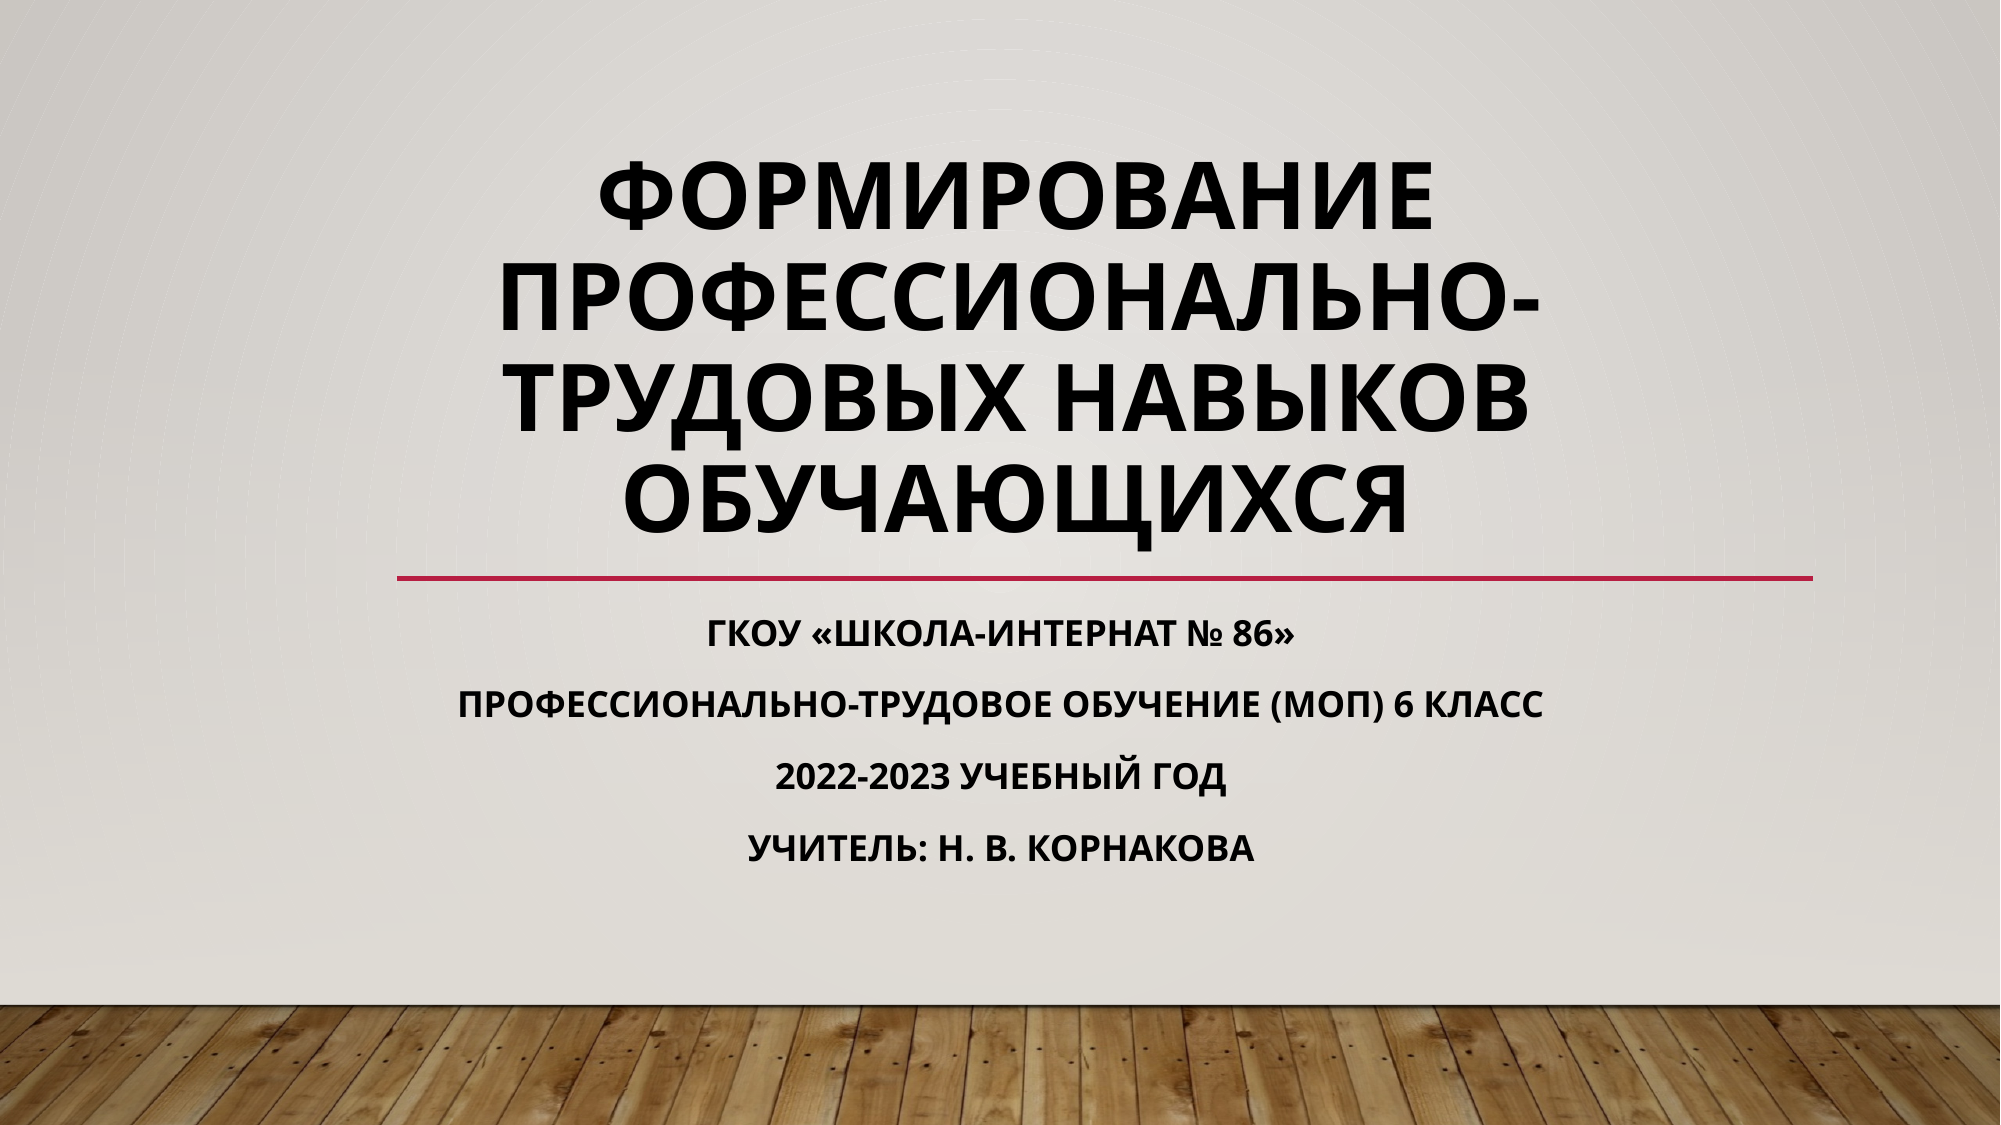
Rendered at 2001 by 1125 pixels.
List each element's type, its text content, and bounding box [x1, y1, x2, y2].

picture [0, 1005, 2000, 1125]
subtitle ГКОУ «Школа-интернат № 86» Профессионально-трудовое обучение (МОП) 6 класс 2022-2023 учебный год Учитель: Н. В. Корнакова [292, 586, 1710, 885]
title Формирование профессионально-трудовых навыков обучающихся [308, 135, 1726, 553]
